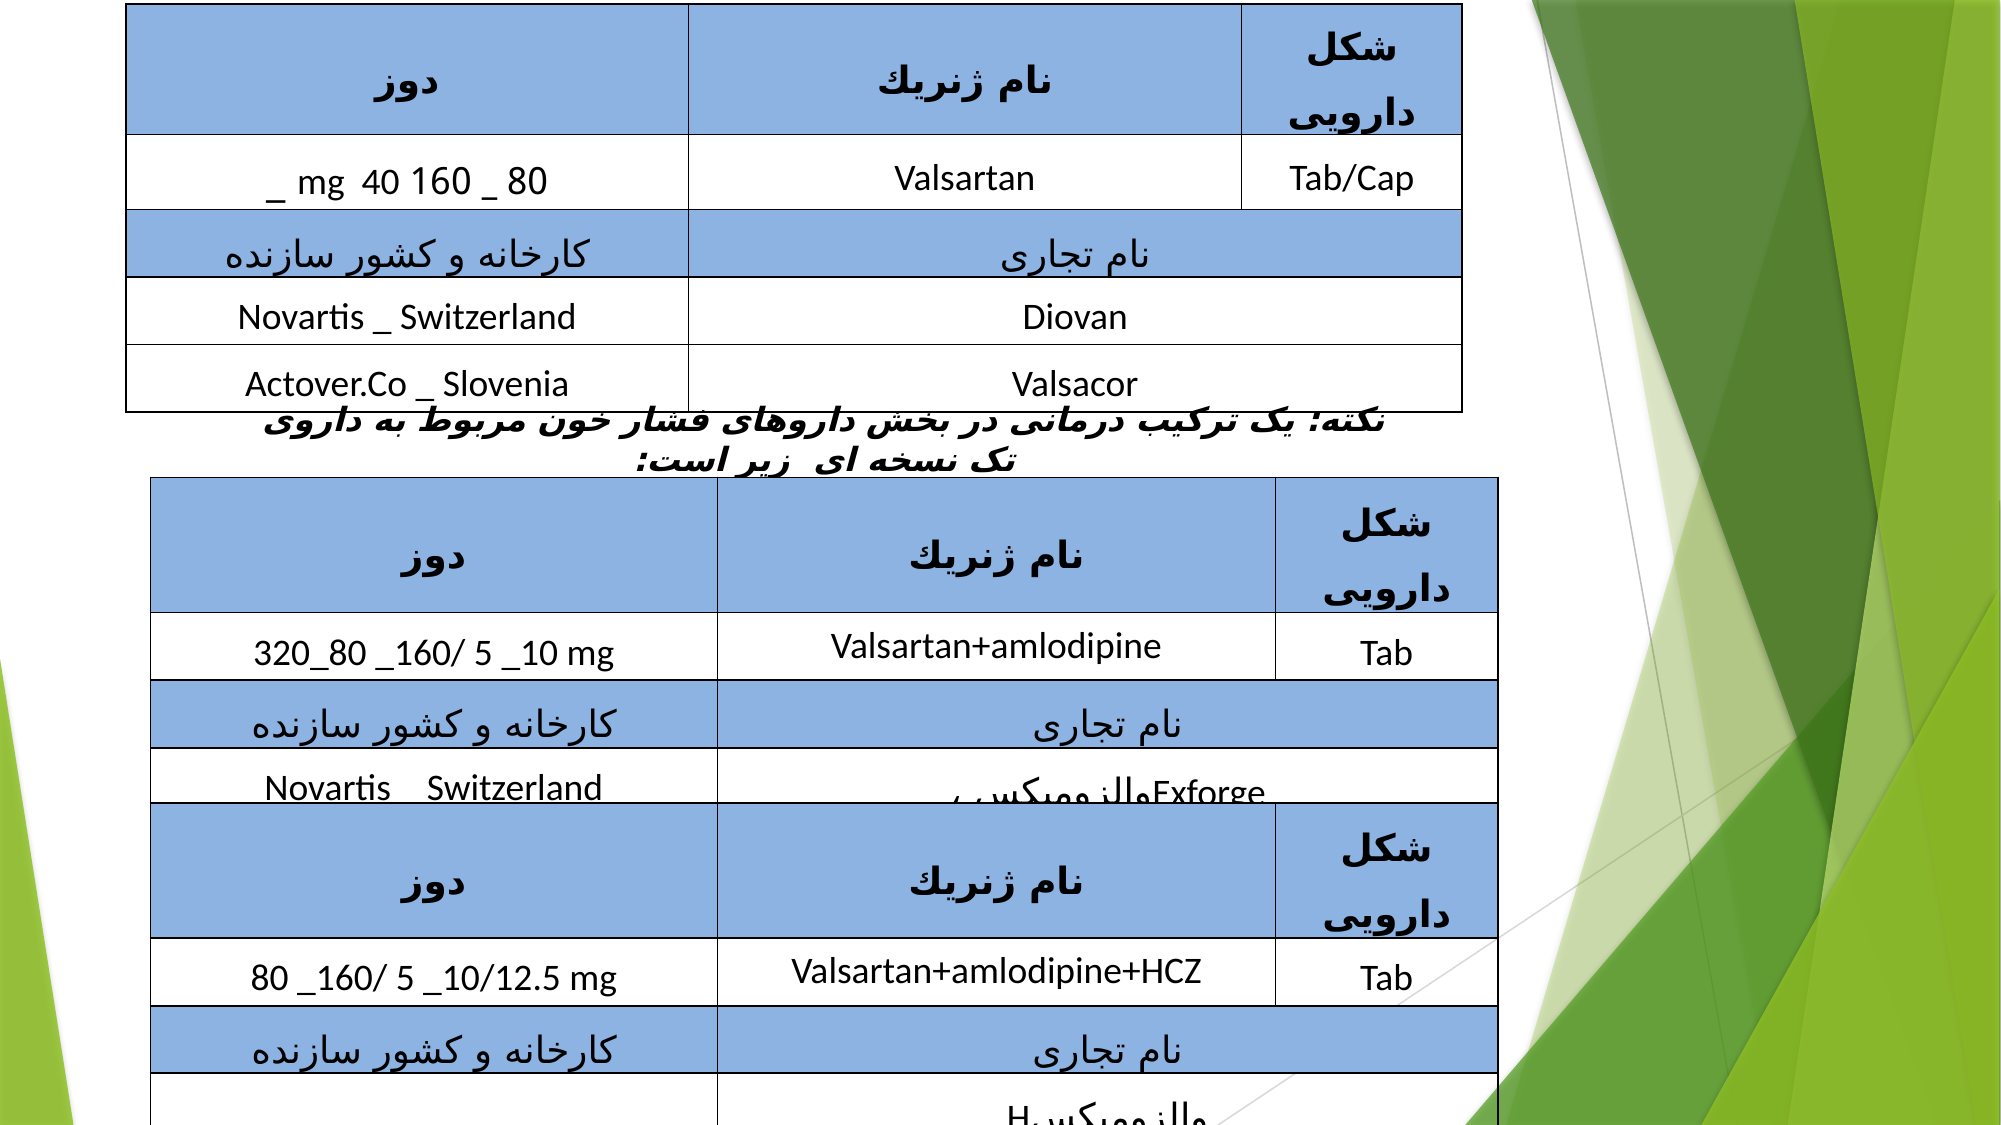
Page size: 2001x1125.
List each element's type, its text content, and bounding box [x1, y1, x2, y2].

table_cell Tab/Cap [1242, 135, 1461, 209]
table_cell Valsartan [689, 135, 1241, 209]
table_cell ، والزومیکسExforge [718, 749, 1497, 802]
table_cell Valsacor [689, 345, 1461, 411]
table_cell Novartis _ Switzerland [151, 749, 717, 802]
table_cell کارخانه و کشور سازنده [151, 681, 717, 747]
table_header شکل دارویی [1242, 5, 1461, 134]
table_cell نام تجاری [718, 1007, 1497, 1072]
table_cell کارخانه و کشور سازنده [151, 1007, 717, 1072]
table_cell Tab [1276, 613, 1497, 679]
table_header نام ژنريك [718, 478, 1275, 612]
table_cell نام تجاری [718, 681, 1497, 747]
table_cell Tab [1276, 939, 1497, 1005]
table_cell Diovan [689, 278, 1461, 344]
table_header دوز [151, 804, 717, 937]
table_cell Hوالزومیکس [718, 1074, 1497, 1125]
table_header نام ژنريك [689, 5, 1241, 134]
table_cell Valsartan+amlodipine+HCZ [718, 939, 1275, 1005]
table_header دوز [127, 5, 688, 134]
table_cell Valsartan+amlodipine [718, 613, 1275, 679]
table_cell نام تجاری [689, 210, 1461, 276]
table_cell کارخانه و کشور سازنده [127, 210, 688, 276]
table_header شکل دارویی [1276, 478, 1497, 612]
text_box نکته: یک ترکیب درمانی در بخش داروهای فشار خون مربوط به داروی تک نسخه ای زیر است: [246, 390, 1402, 477]
table_header شکل دارویی [1276, 804, 1497, 937]
table_cell 80 _ 160 mg 40 _ [127, 135, 688, 209]
table_cell Novartis _ Switzerland [127, 278, 688, 344]
table_header دوز [151, 478, 717, 612]
table_cell 320_80 _160/ 5 _10 mg [151, 613, 717, 679]
table_cell [151, 1074, 717, 1125]
table_header نام ژنريك [718, 804, 1275, 937]
table_cell Actover.Co _ Slovenia [127, 345, 688, 411]
table_cell 80 _160/ 5 _10/12.5 mg [151, 939, 717, 1005]
